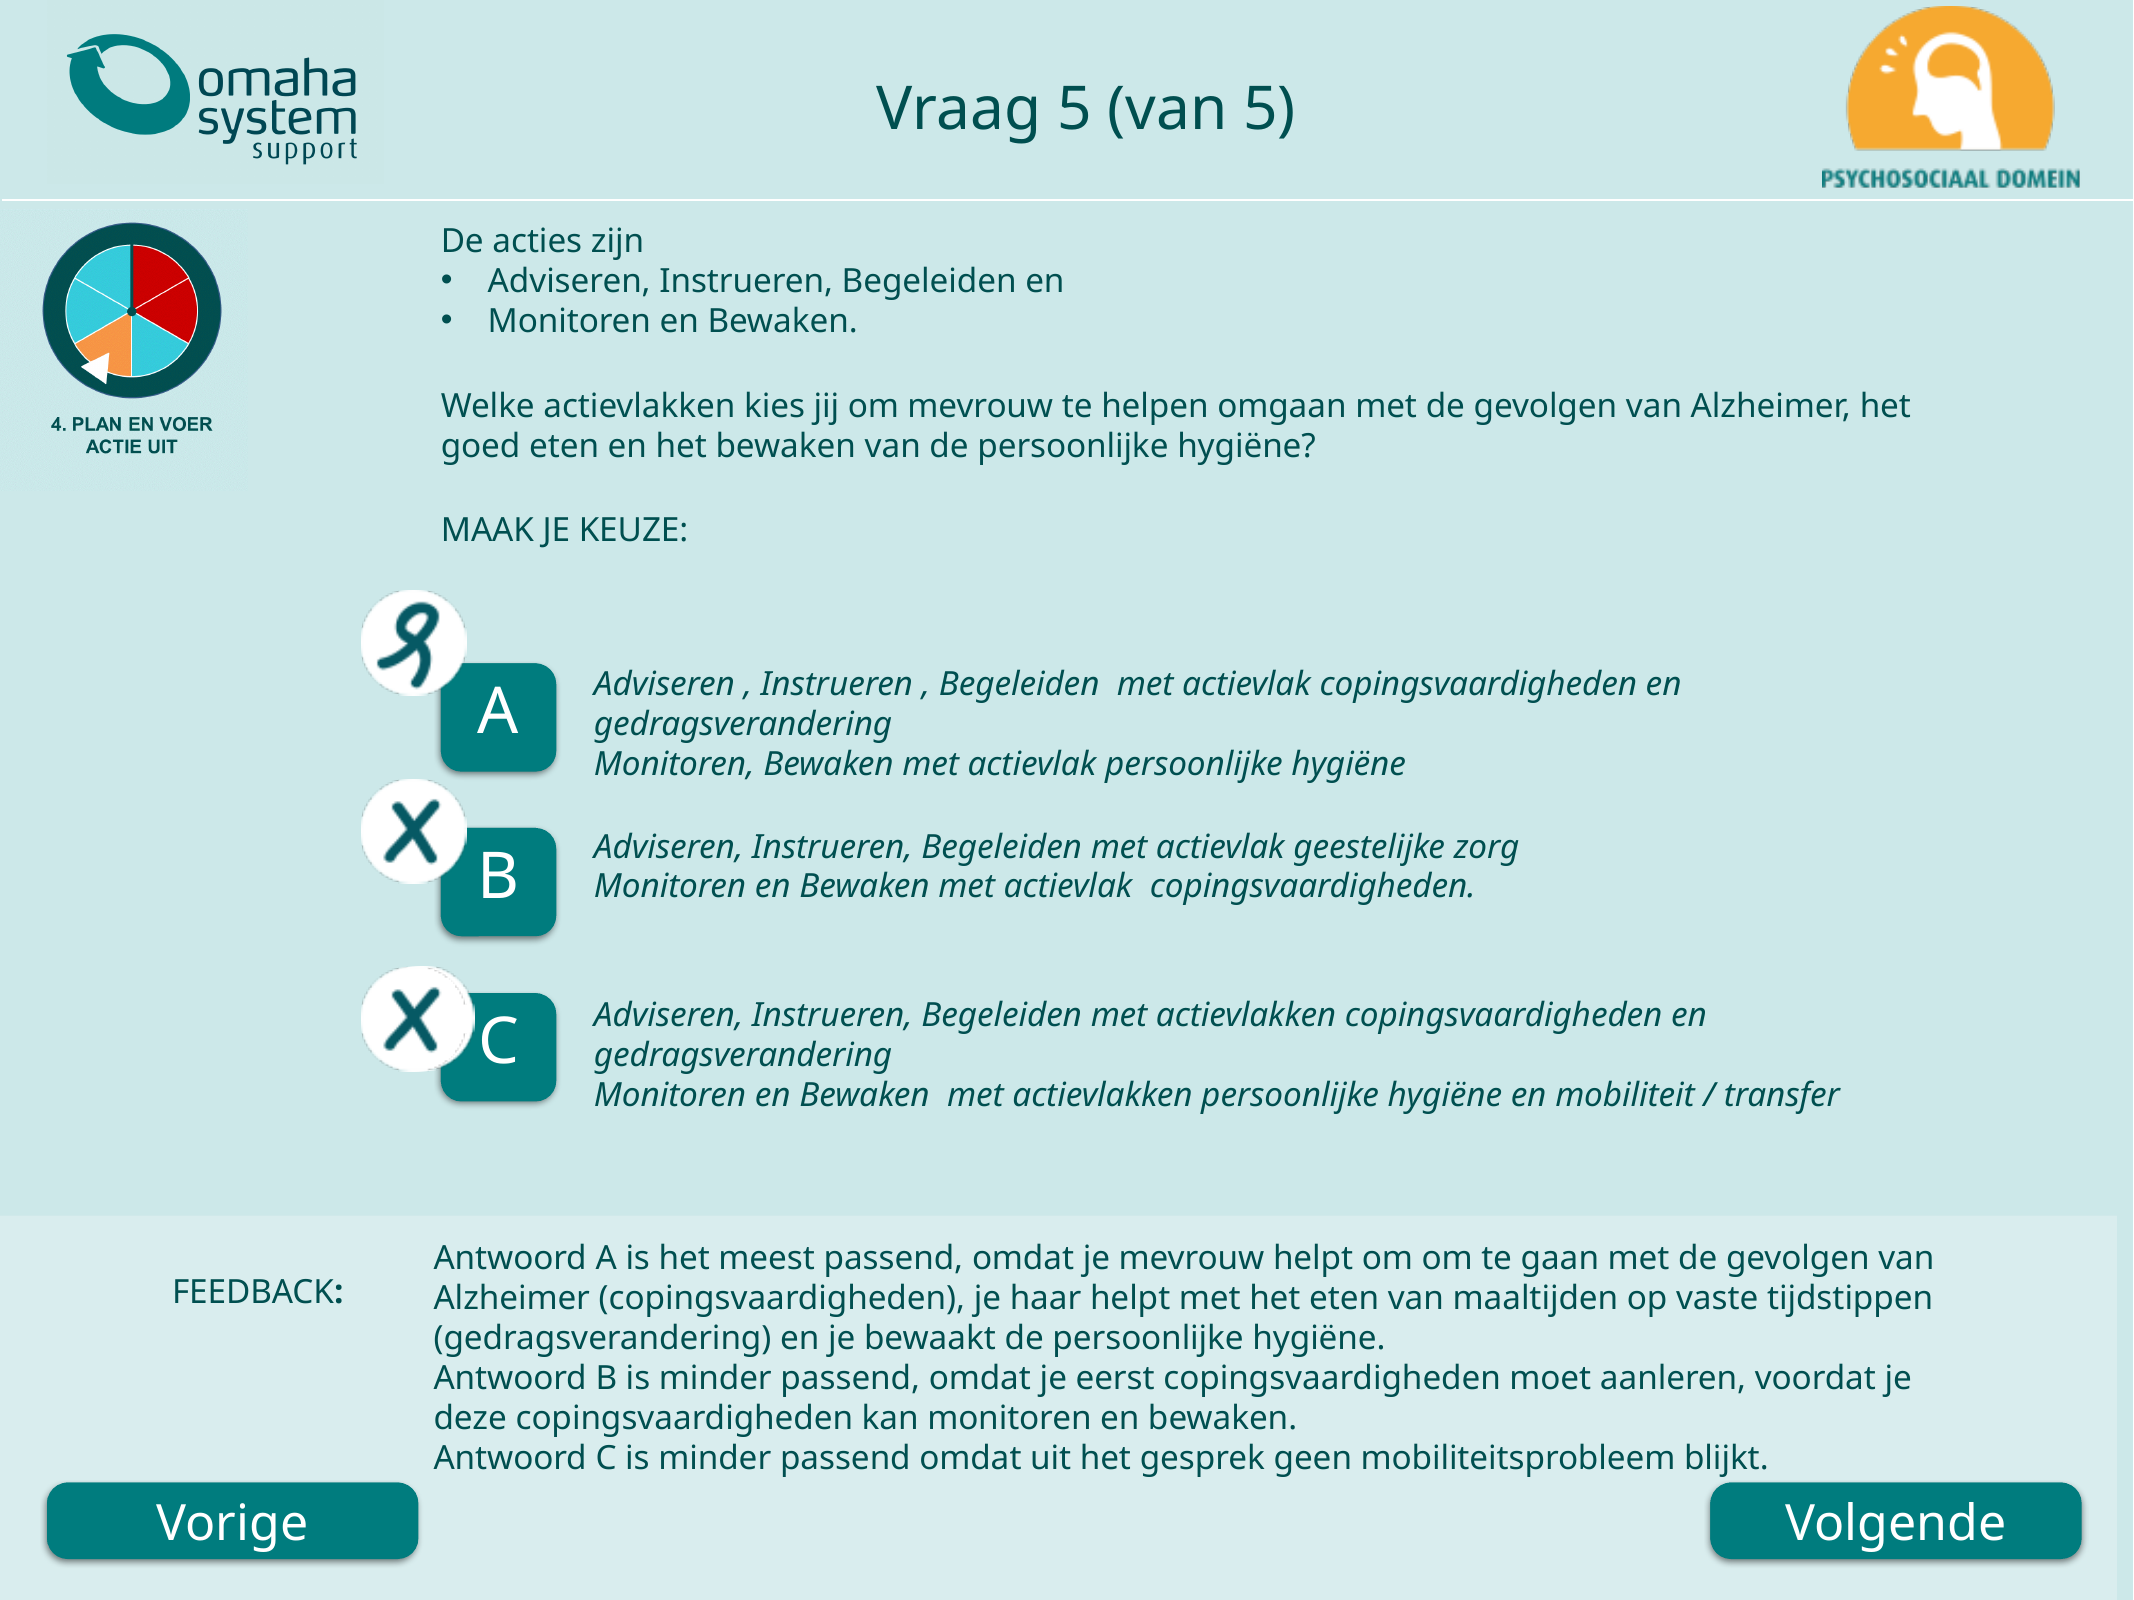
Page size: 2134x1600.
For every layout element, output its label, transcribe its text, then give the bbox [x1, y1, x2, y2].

text_box Vraag 5 (van 5) [433, 61, 1740, 149]
picture [361, 966, 475, 1072]
text_box De acties zijn Adviseren, Instrueren, Begeleiden en Monitoren en Bewaken. Welke actievlakken kies jij om mevrouw te helpen omgaan met de gevolgen van Alzheimer, het goed eten en het bewaken van de persoonlijke hygiëne? MAAK JE KEUZE: [440, 219, 1949, 549]
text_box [440, 663, 557, 772]
text_box Antwoord A is het meest passend, omdat je mevrouw helpt om om te gaan met de gevolgen van Alzheimer (copingsvaardigheden), je haar helpt met het eten van maaltijden op vaste tijdstippen (gedragsverandering) en je bewaakt de persoonlijke hygiëne. Antwoord B is minder passend, omdat je eerst copingsvaardigheden moet aanleren, voordat je deze copingsvaardigheden kan monitoren en bewaken. Antwoord C is minder passend omdat uit het gesprek geen mobiliteitsprobleem blijkt. [433, 1236, 1963, 1476]
text_box Adviseren , Instrueren , Begeleiden met actievlak copingsvaardigheden en gedragsverandering Monitoren, Bewaken met actievlak persoonlijke hygiëne [593, 662, 1983, 783]
picture [0, 209, 249, 491]
text_box [0, 1215, 2117, 1600]
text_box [440, 992, 557, 1102]
text_box Volgende [1710, 1482, 2082, 1560]
picture [1822, 6, 2082, 191]
text_box Vorige [47, 1482, 419, 1560]
text_box Adviseren, Instrueren, Begeleiden met actievlakken copingsvaardigheden en gedragsverandering Monitoren en Bewaken met actievlakken persoonlijke hygiëne en mobiliteit / transfer [593, 993, 1983, 1114]
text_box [440, 827, 557, 937]
picture [361, 590, 467, 696]
picture [361, 778, 467, 884]
text_box FEEDBACK: [15, 1262, 352, 1319]
text_box Adviseren, Instrueren, Begeleiden met actievlak geestelijke zorg Monitoren en Bewaken met actievlak copingsvaardigheden. [593, 824, 1983, 905]
picture [46, 0, 384, 185]
